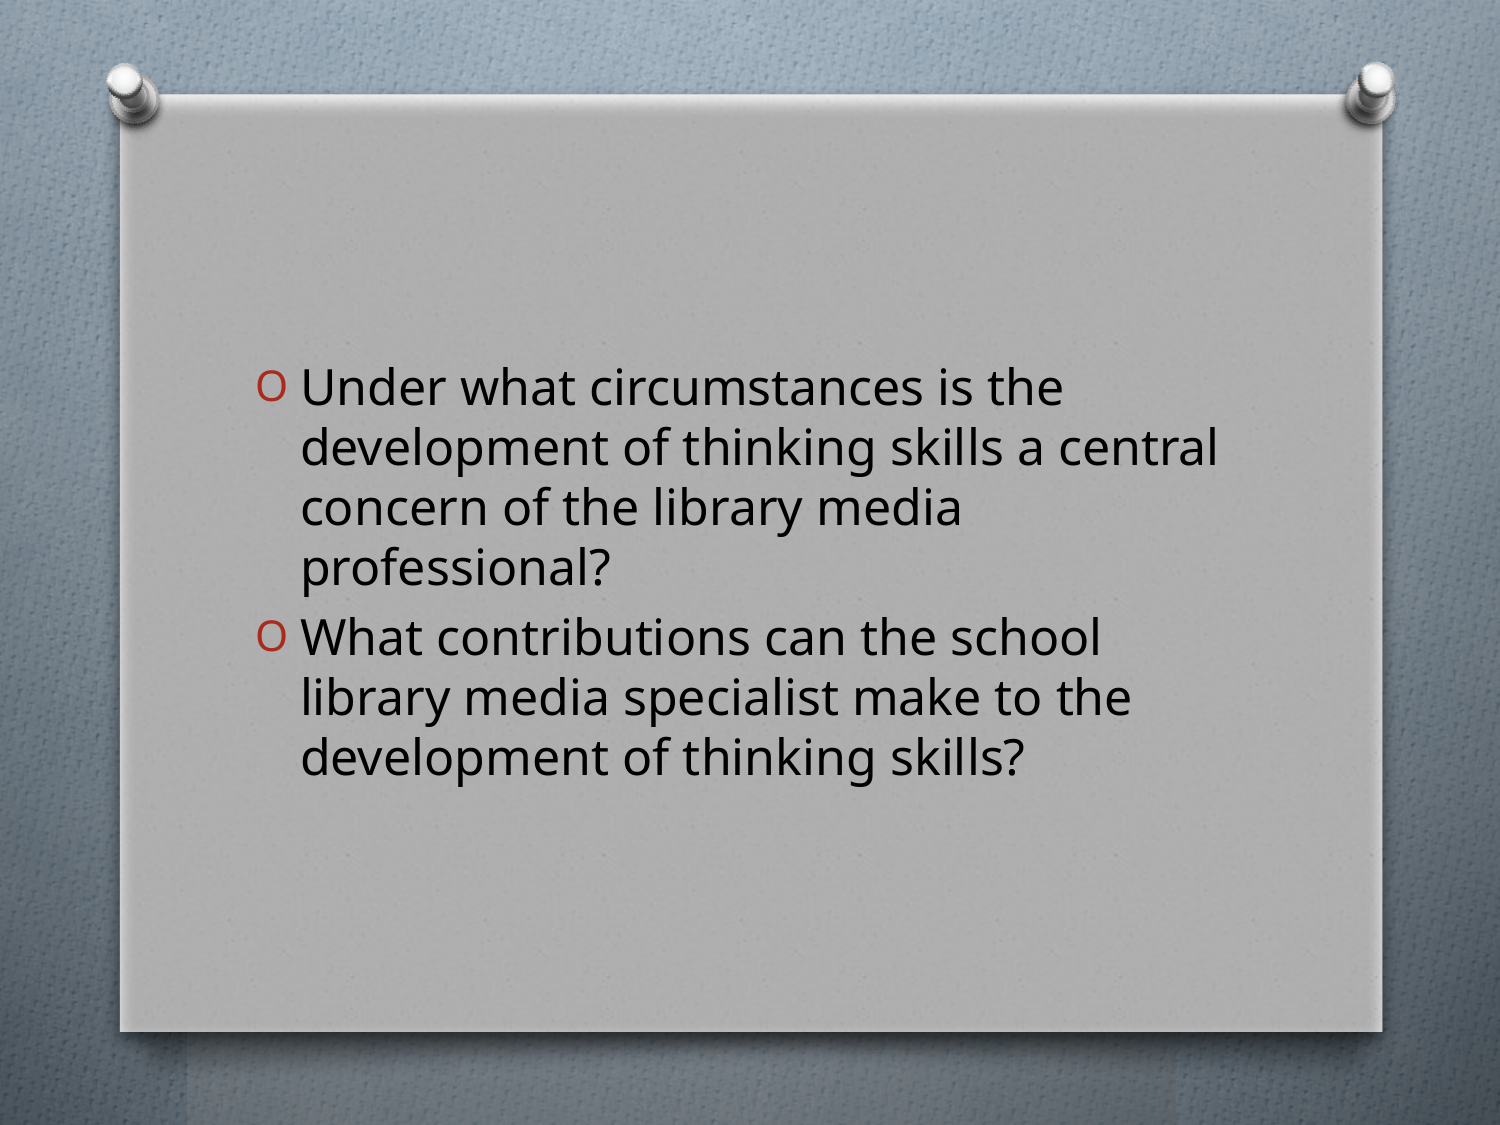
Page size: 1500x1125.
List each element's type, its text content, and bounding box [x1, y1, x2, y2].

picture [1317, 35, 1439, 156]
picture [75, 29, 198, 153]
list Under what circumstances is the development of thinking skills a central concern of the library media professional? What contributions can the school library media specialist make to the development of thinking skills? [240, 347, 1257, 939]
